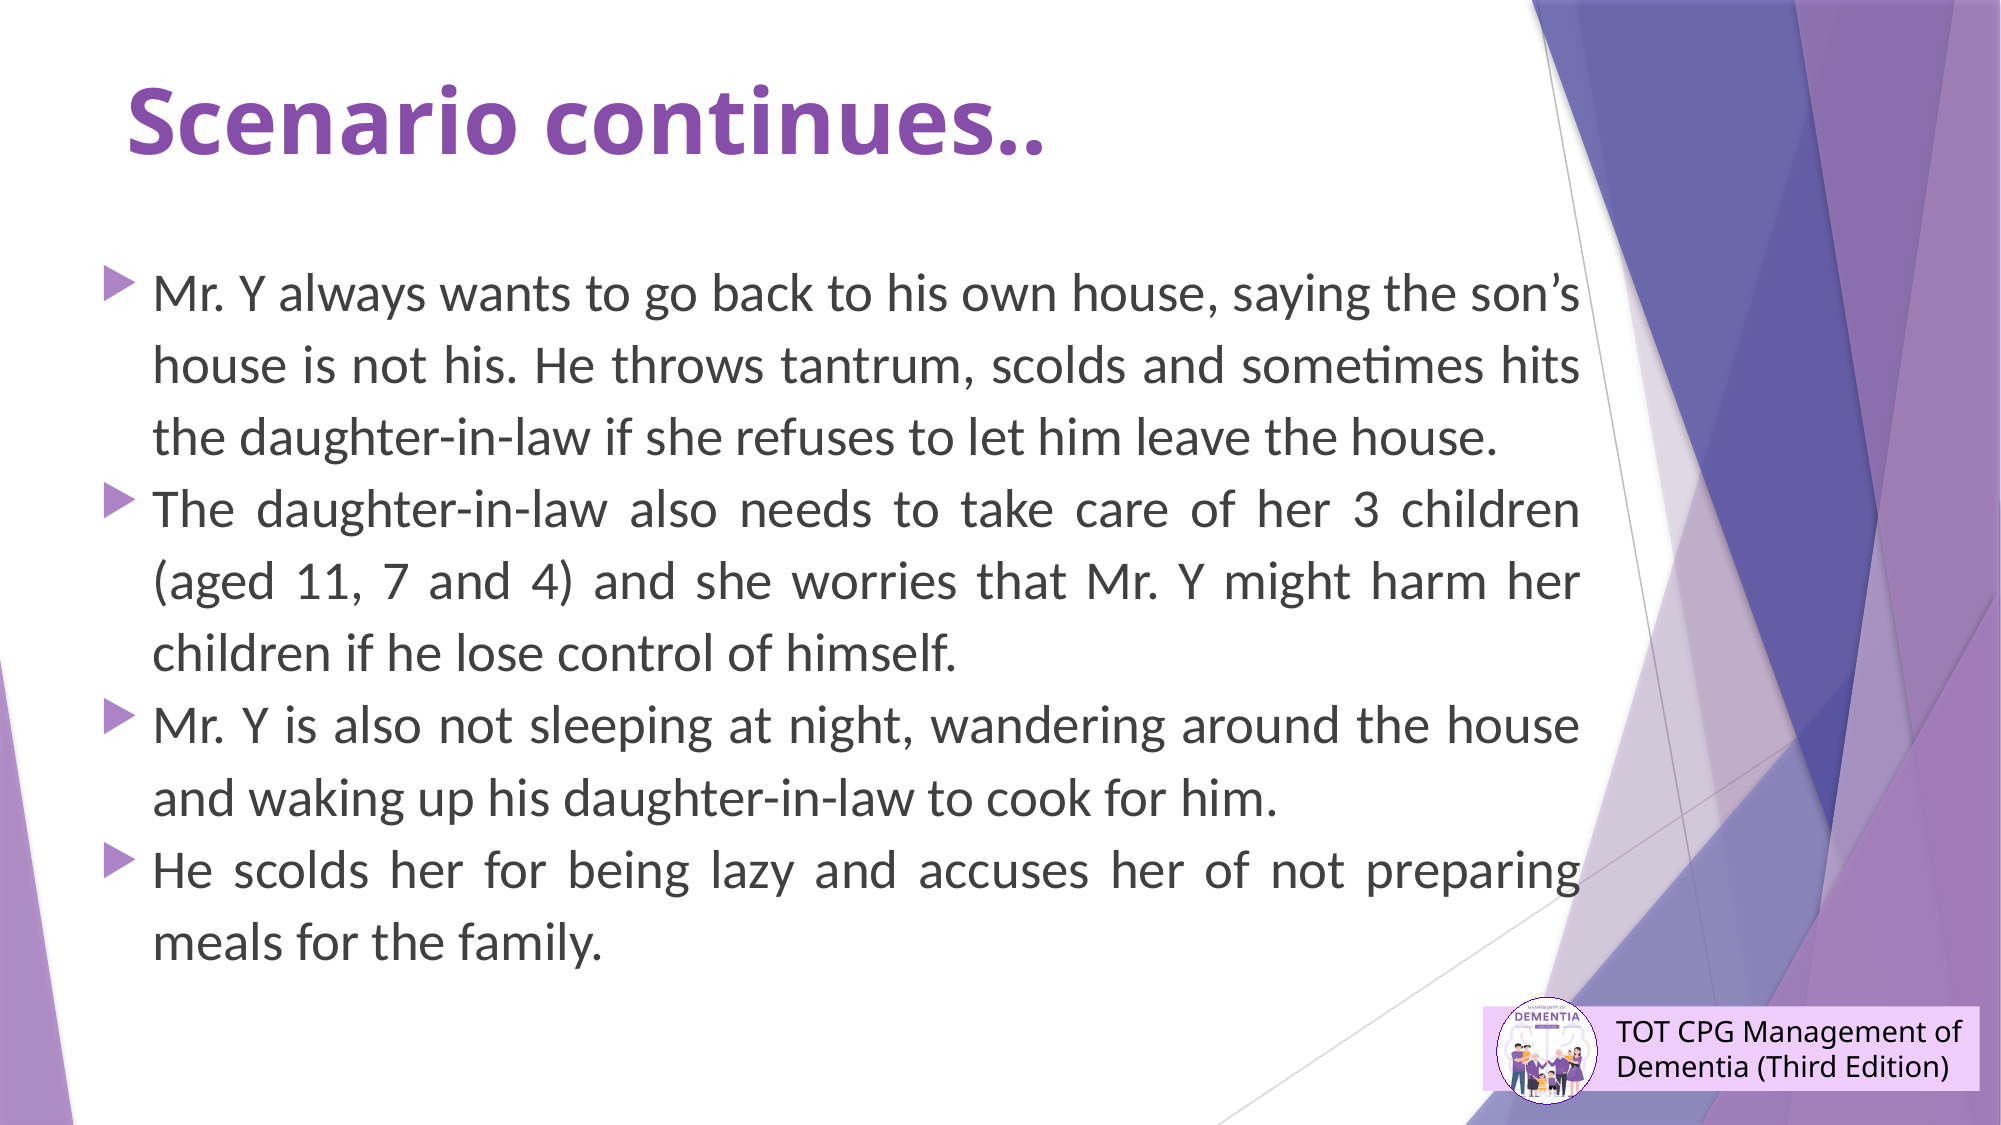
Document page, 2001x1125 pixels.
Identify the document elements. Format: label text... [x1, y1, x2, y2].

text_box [1482, 996, 1981, 1105]
list Mr. Y always wants to go back to his own house, saying the son’s house is not his. He throws tantrum, scolds and sometimes hits the daughter-in-law if she refuses to let him leave the house. The daughter-in-law also needs to take care of her 3 children (aged 11, 7 and 4) and she worries that Mr. Y might harm her children if he lose control of himself. Mr. Y is also not sleeping at night, wandering around the house and waking up his daughter-in-law to cook for him. He scolds her for being lazy and accuses her of not preparing meals for the family. [84, 242, 1598, 1039]
title Scenario continues.. [111, 55, 1522, 242]
